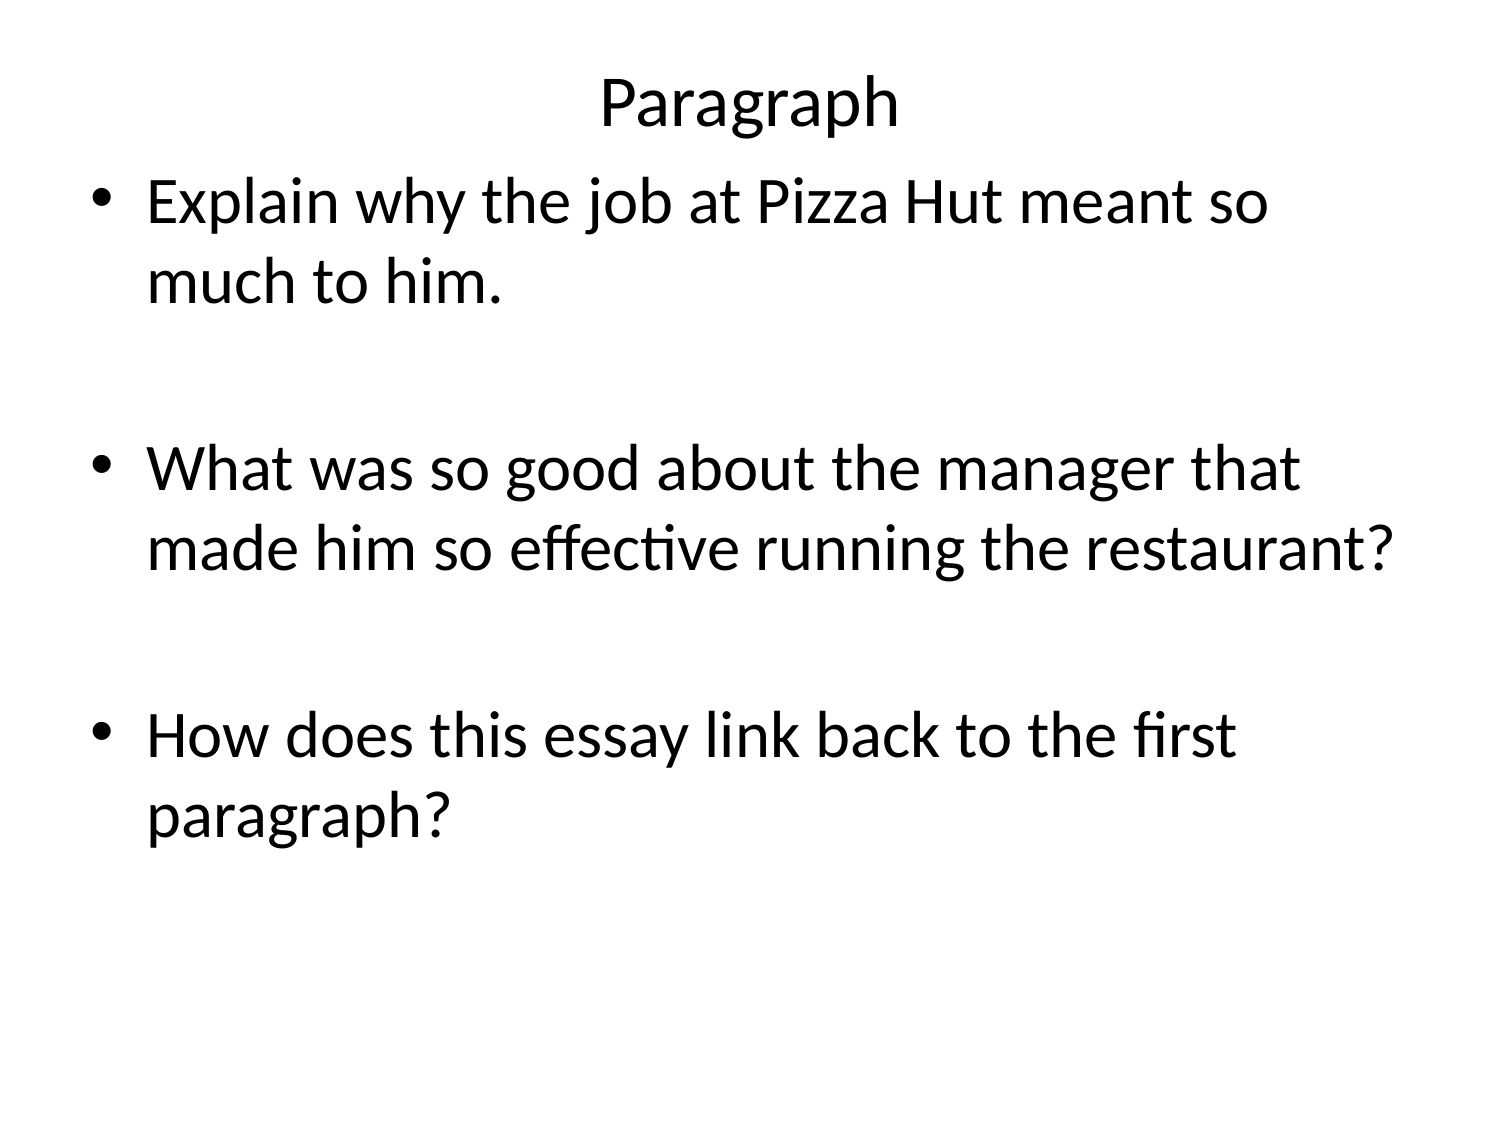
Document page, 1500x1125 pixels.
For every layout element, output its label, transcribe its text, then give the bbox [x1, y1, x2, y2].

list Explain why the job at Pizza Hut meant so much to him. What was so good about the manager that made him so effective running the restaurant? How does this essay link back to the first paragraph? [75, 149, 1425, 1083]
title Paragraph [75, 45, 1425, 149]
